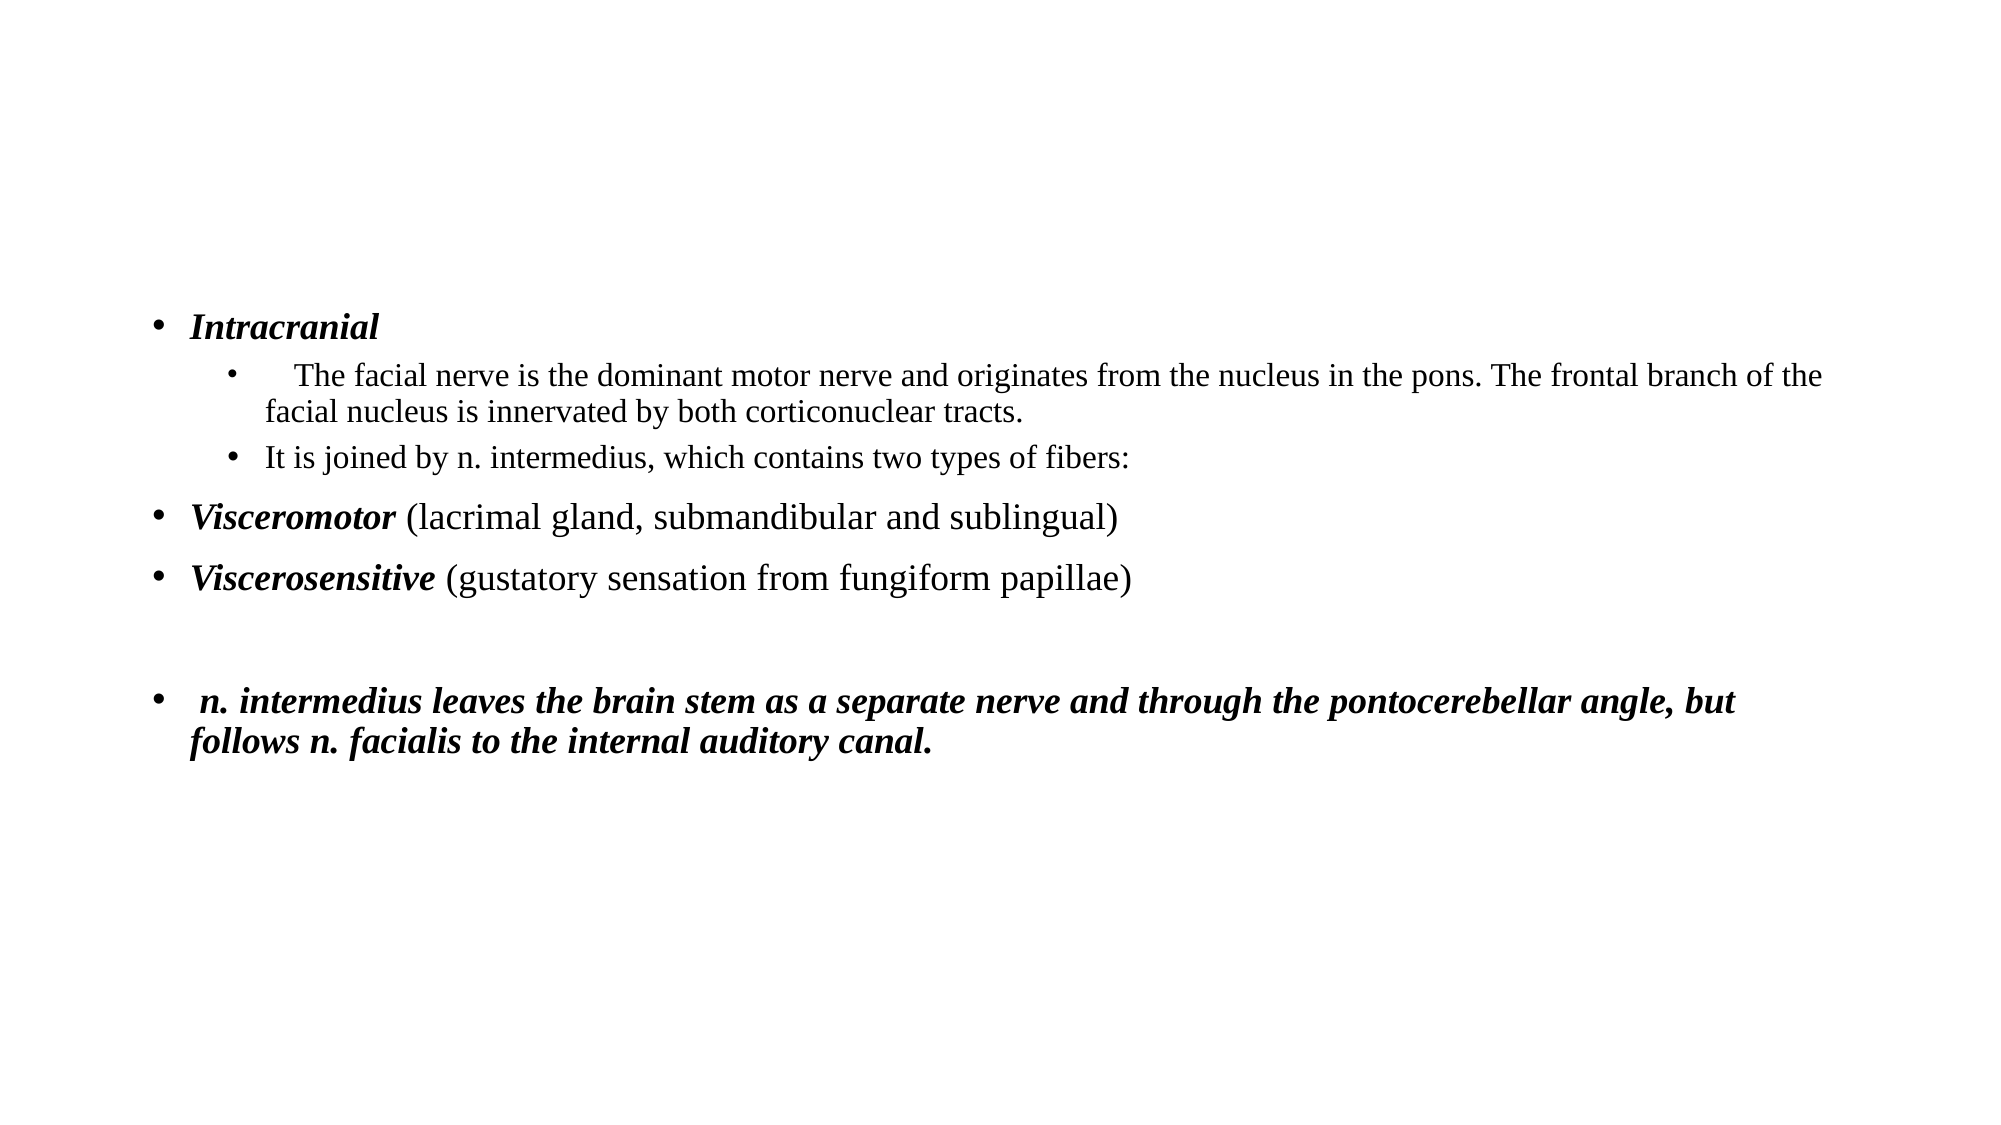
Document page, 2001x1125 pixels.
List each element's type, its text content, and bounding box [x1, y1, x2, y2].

list Intracranial The facial nerve is the dominant motor nerve and originates from the nucleus in the pons. The frontal branch of the facial nucleus is innervated by both corticonuclear tracts. It is joined by n. intermedius, which contains two types of fibers: Visceromotor (lacrimal gland, submandibular and sublingual) Viscerosensitive (gustatory sensation from fungiform papillae) n. intermedius leaves the brain stem as a separate nerve and through the pontocerebellar angle, but follows n. facialis to the internal auditory canal. [137, 299, 1863, 1014]
